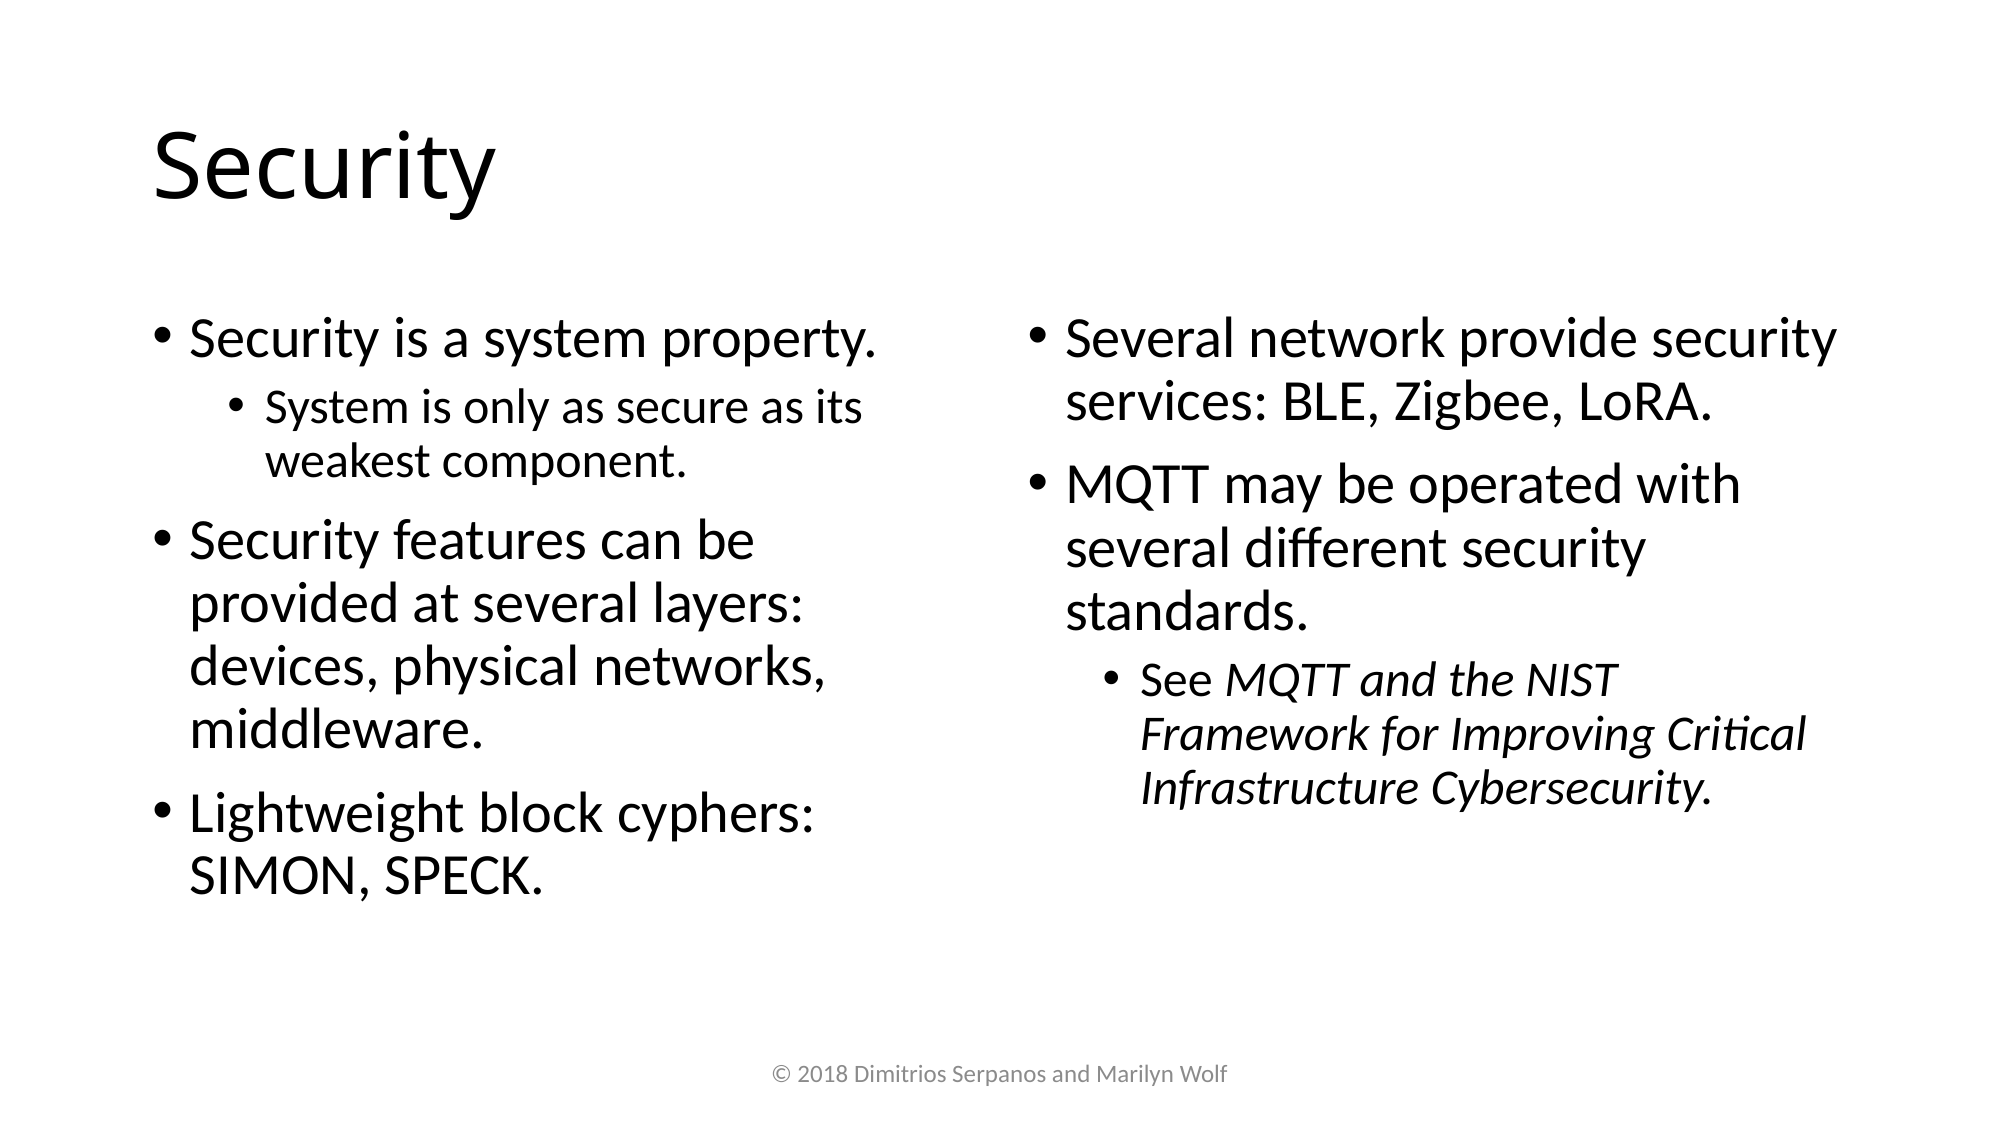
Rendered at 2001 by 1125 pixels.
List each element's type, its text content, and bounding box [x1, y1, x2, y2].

list Security is a system property. System is only as secure as its weakest component. Security features can be provided at several layers: devices, physical networks, middleware. Lightweight block cyphers: SIMON, SPECK. [137, 299, 988, 1014]
list Several network provide security services: BLE, Zigbee, LoRA. MQTT may be operated with several different security standards. See MQTT and the NIST Framework for Improving Critical Infrastructure Cybersecurity. [1012, 299, 1863, 1014]
title Security [137, 59, 1863, 278]
footer © 2018 Dimitrios Serpanos and Marilyn Wolf [662, 1042, 1338, 1103]
